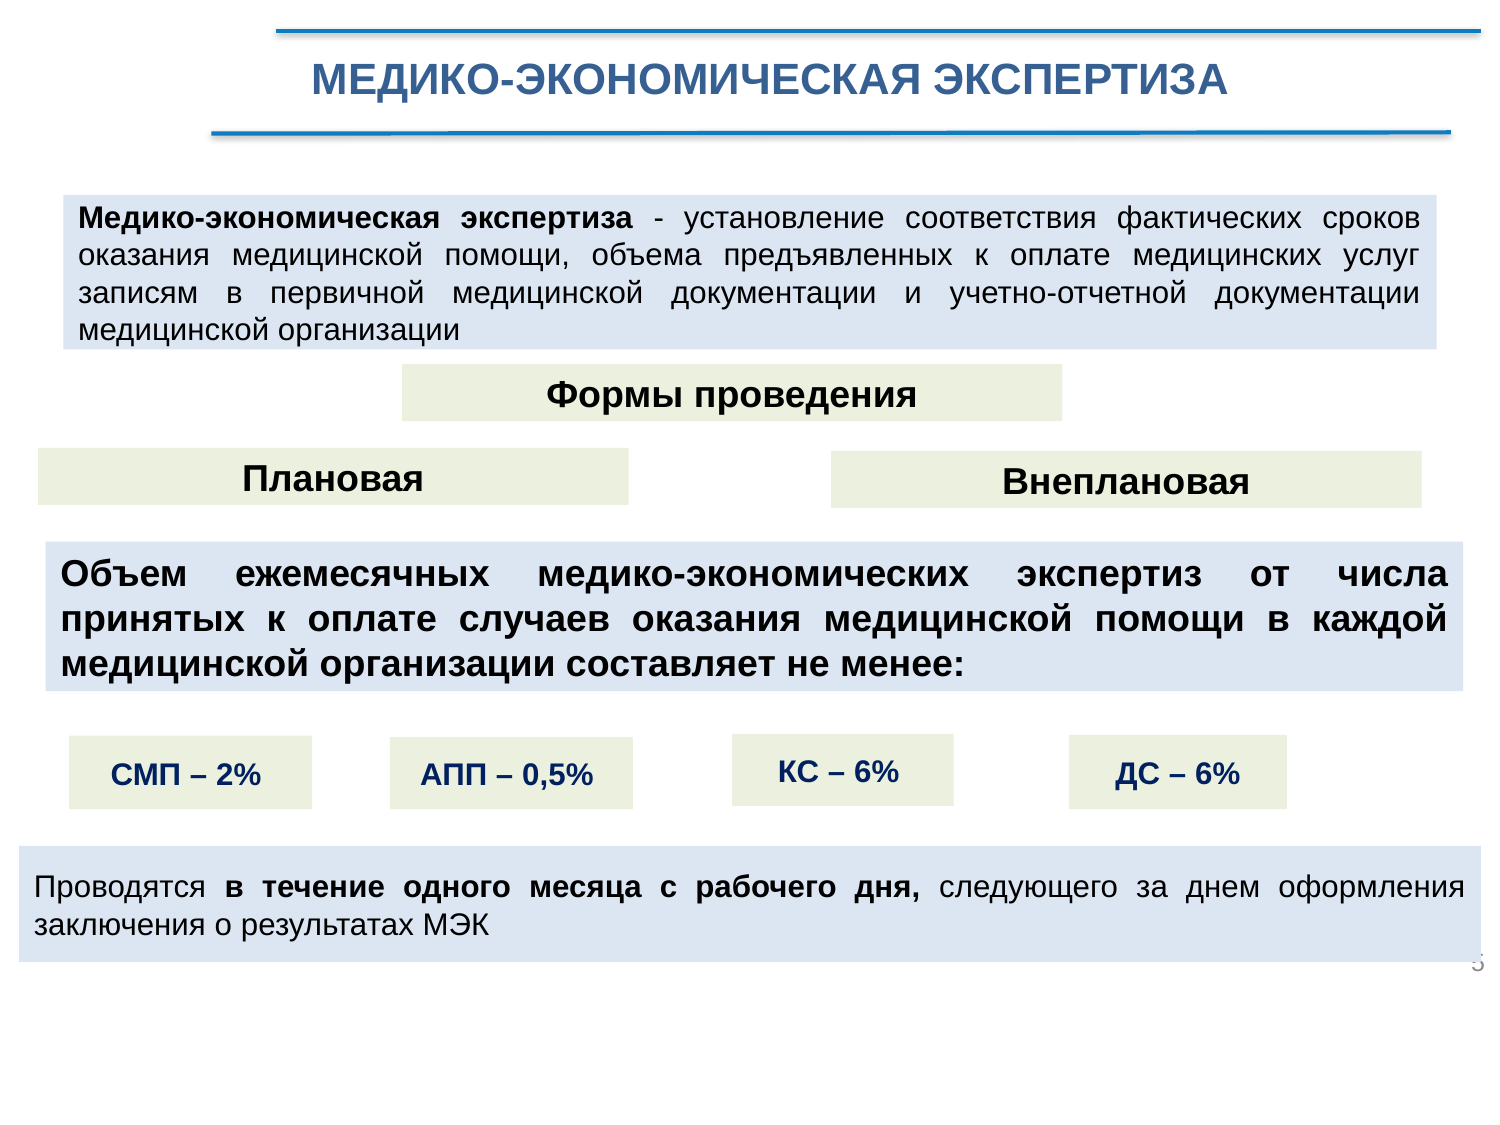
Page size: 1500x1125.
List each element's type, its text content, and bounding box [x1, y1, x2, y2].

text_box Плановая [36, 446, 631, 507]
text_box КС – 6% [730, 732, 956, 808]
text_box СМП – 2% [67, 733, 314, 811]
slide_number 5 [1234, 939, 1500, 985]
text_box ДС – 6% [1067, 733, 1289, 811]
text_box Объем ежемесячных медико-экономических экспертиз от числа принятых к оплате случаев оказания медицинской помощи в каждой медицинской организации составляет не менее: [45, 541, 1464, 692]
text_box Медико-экономическая экспертиза - установление соответствия фактических сроков оказания медицинской помощи, объема предъявленных к оплате медицинских услуг записям в первичной медицинской документации и учетно-отчетной документации медицинской организации [61, 193, 1439, 351]
text_box Внеплановая [829, 449, 1424, 510]
text_box АПП – 0,5% [388, 735, 635, 811]
text_box Формы проведения [400, 362, 1064, 423]
text_box ﻿Проводятся в течение одного месяца с рабочего дня, следующего за днем оформления заключения о результатах МЭК [17, 844, 1483, 964]
text_box Медико-ЭКОНОМИческая экспертиза [90, 53, 1464, 111]
